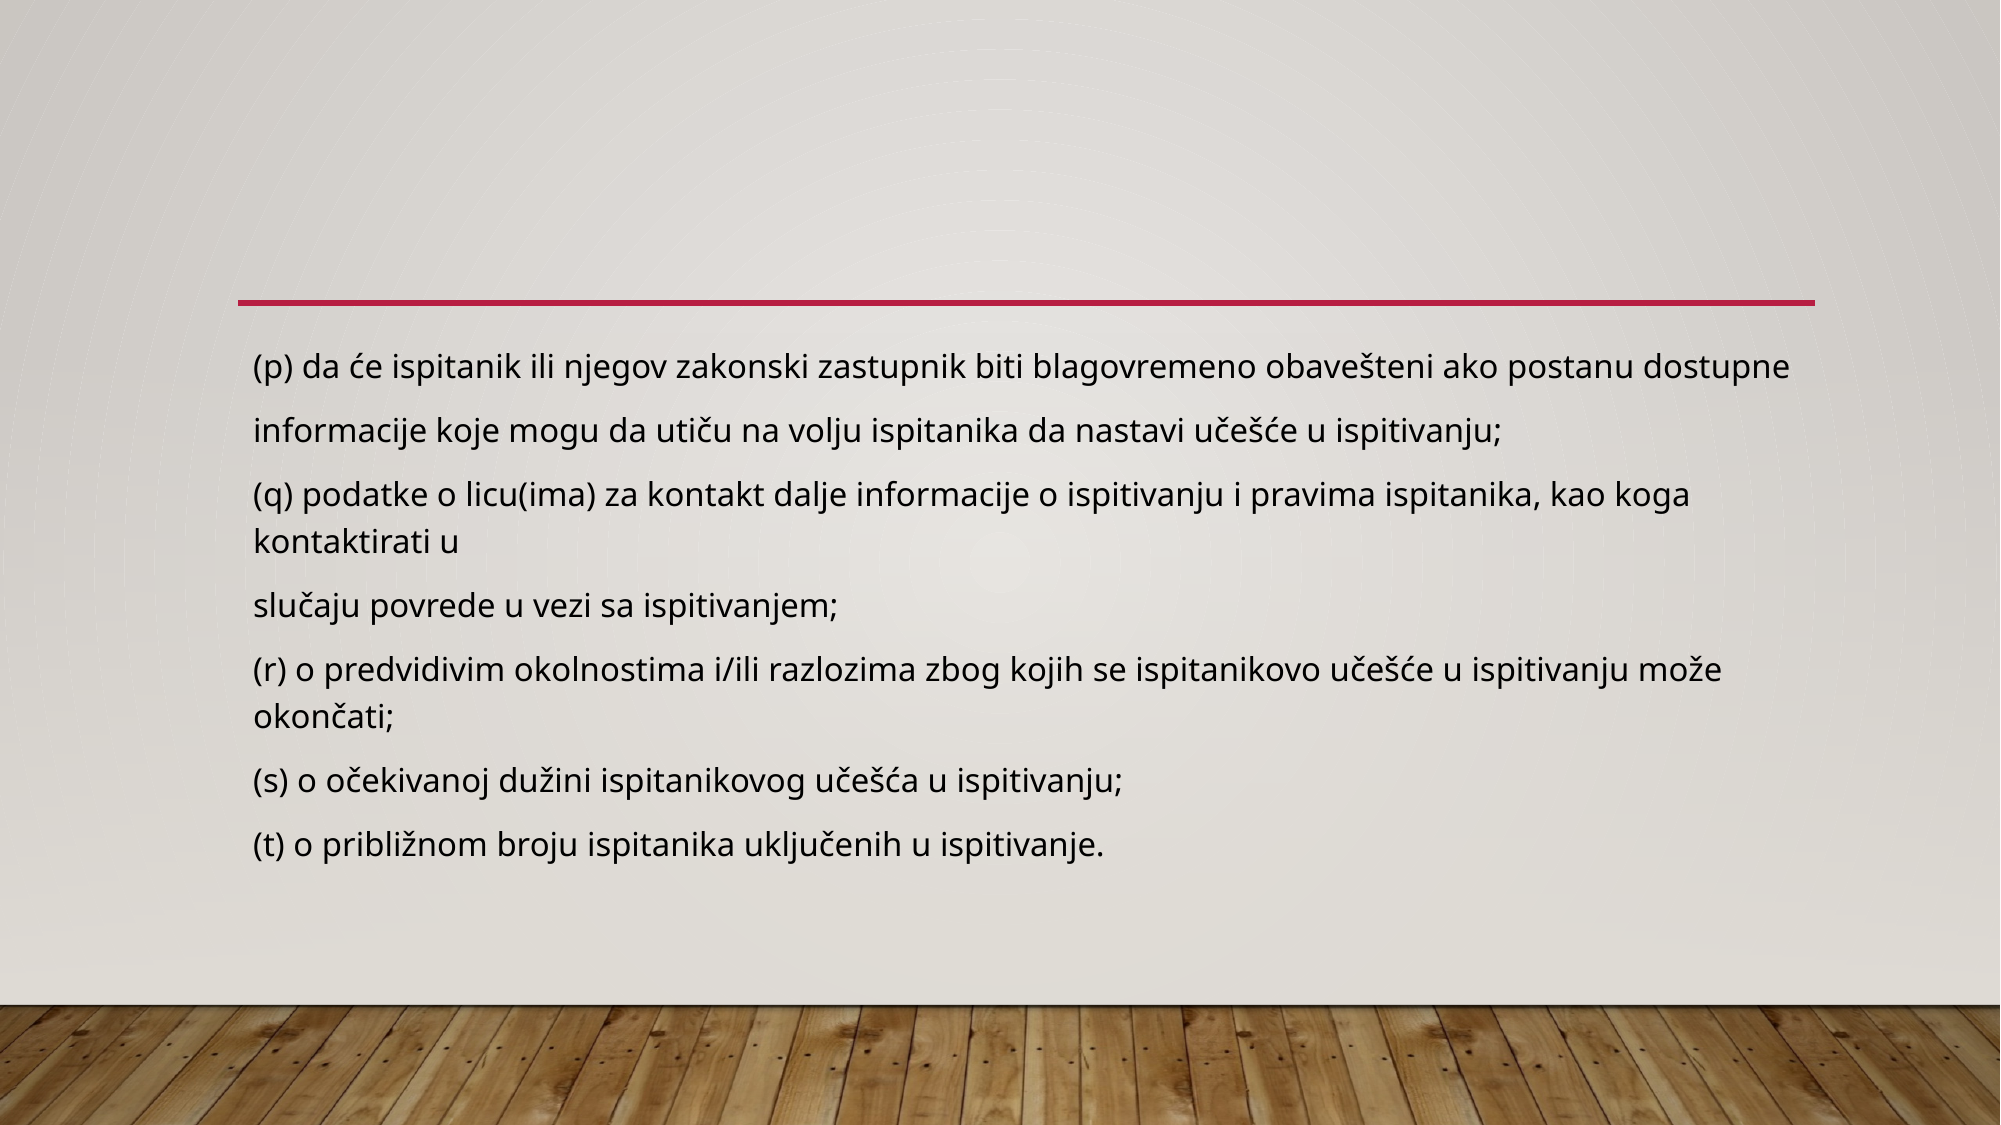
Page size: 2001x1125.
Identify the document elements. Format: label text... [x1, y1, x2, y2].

list (p) da će ispitanik ili njegov zakonski zastupnik biti blagovremeno obavešteni ako postanu dostupne informacije koje mogu da utiču na volju ispitanika da nastavi učešće u ispitivanju; (q) podatke o licu(ima) za kontakt dalje informacije o ispitivanju i pravima ispitanika, kao koga kontaktirati u slučaju povrede u vezi sa ispitivanjem; (r) o predvidivim okolnostima i/ili razlozima zbog kojih se ispitanikovo učešće u ispitivanju može okončati; (s) o očekivanoj dužini ispitanikovog učešća u ispitivanju; (t) o približnom broju ispitanika uključenih u ispitivanje. [238, 330, 1814, 897]
picture [0, 1005, 2000, 1125]
